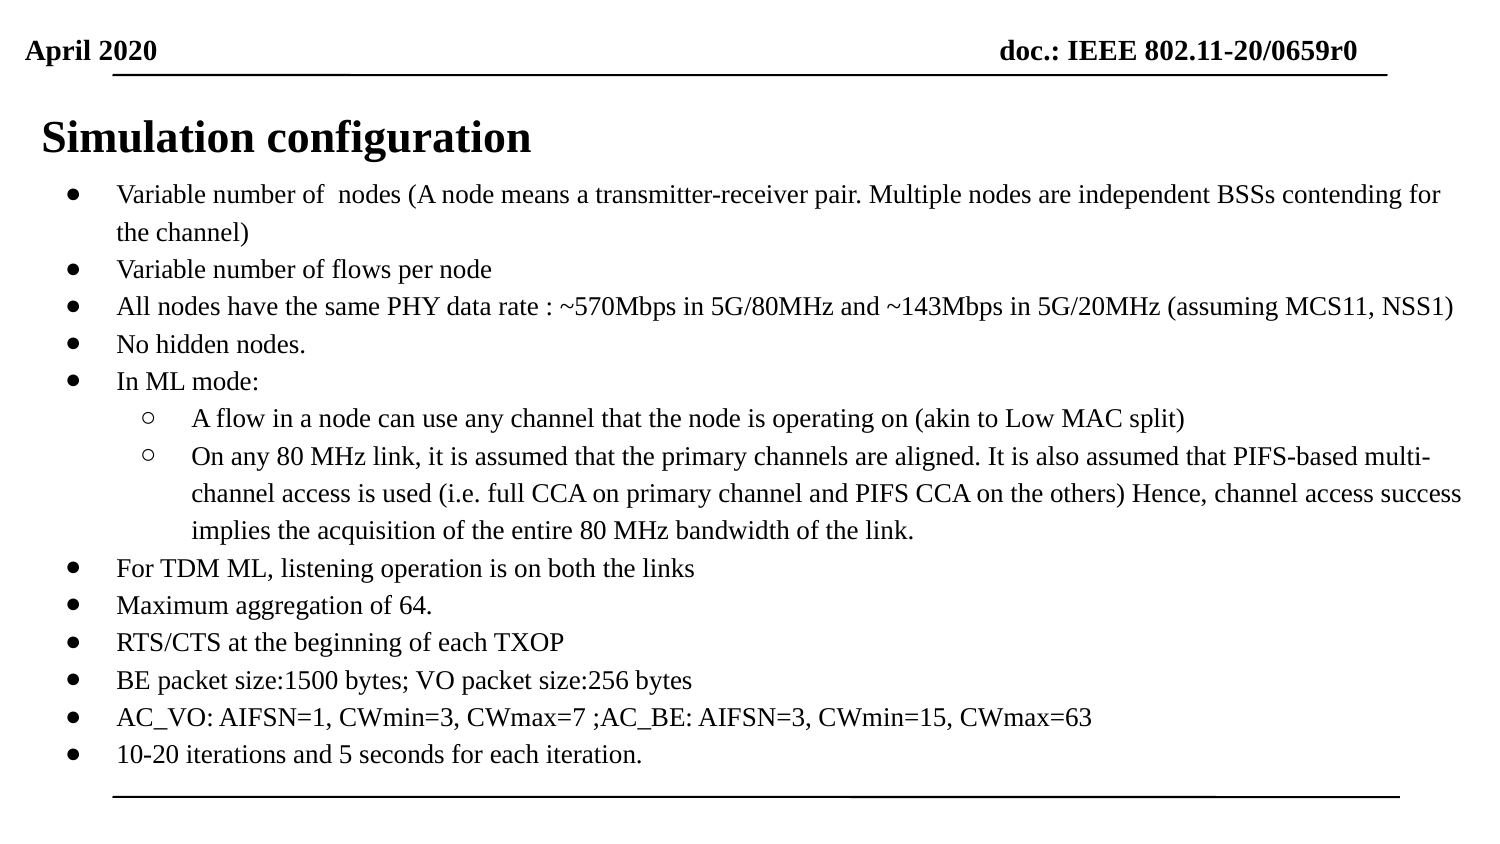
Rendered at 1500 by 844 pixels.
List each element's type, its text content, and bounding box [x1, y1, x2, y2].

list Simulation configuration Variable number of nodes (A node means a transmitter-receiver pair. Multiple nodes are independent BSSs contending for the channel) Variable number of flows per node All nodes have the same PHY data rate : ~570Mbps in 5G/80MHz and ~143Mbps in 5G/20MHz (assuming MCS11, NSS1) No hidden nodes. In ML mode: A flow in a node can use any channel that the node is operating on (akin to Low MAC split) On any 80 MHz link, it is assumed that the primary channels are aligned. It is also assumed that PIFS-based multi-channel access is used (i.e. full CCA on primary channel and PIFS CCA on the others) Hence, channel access success implies the acquisition of the entire 80 MHz bandwidth of the link. For TDM ML, listening operation is on both the links Maximum aggregation of 64. RTS/CTS at the beginning of each TXOP BE packet size:1500 bytes; VO packet size:256 bytes AC_VO: AIFSN=1, CWmin=3, CWmax=7 ;AC_BE: AIFSN=3, CWmin=15, CWmax=63 10-20 iterations and 5 seconds for each iteration. [29, 92, 1479, 812]
